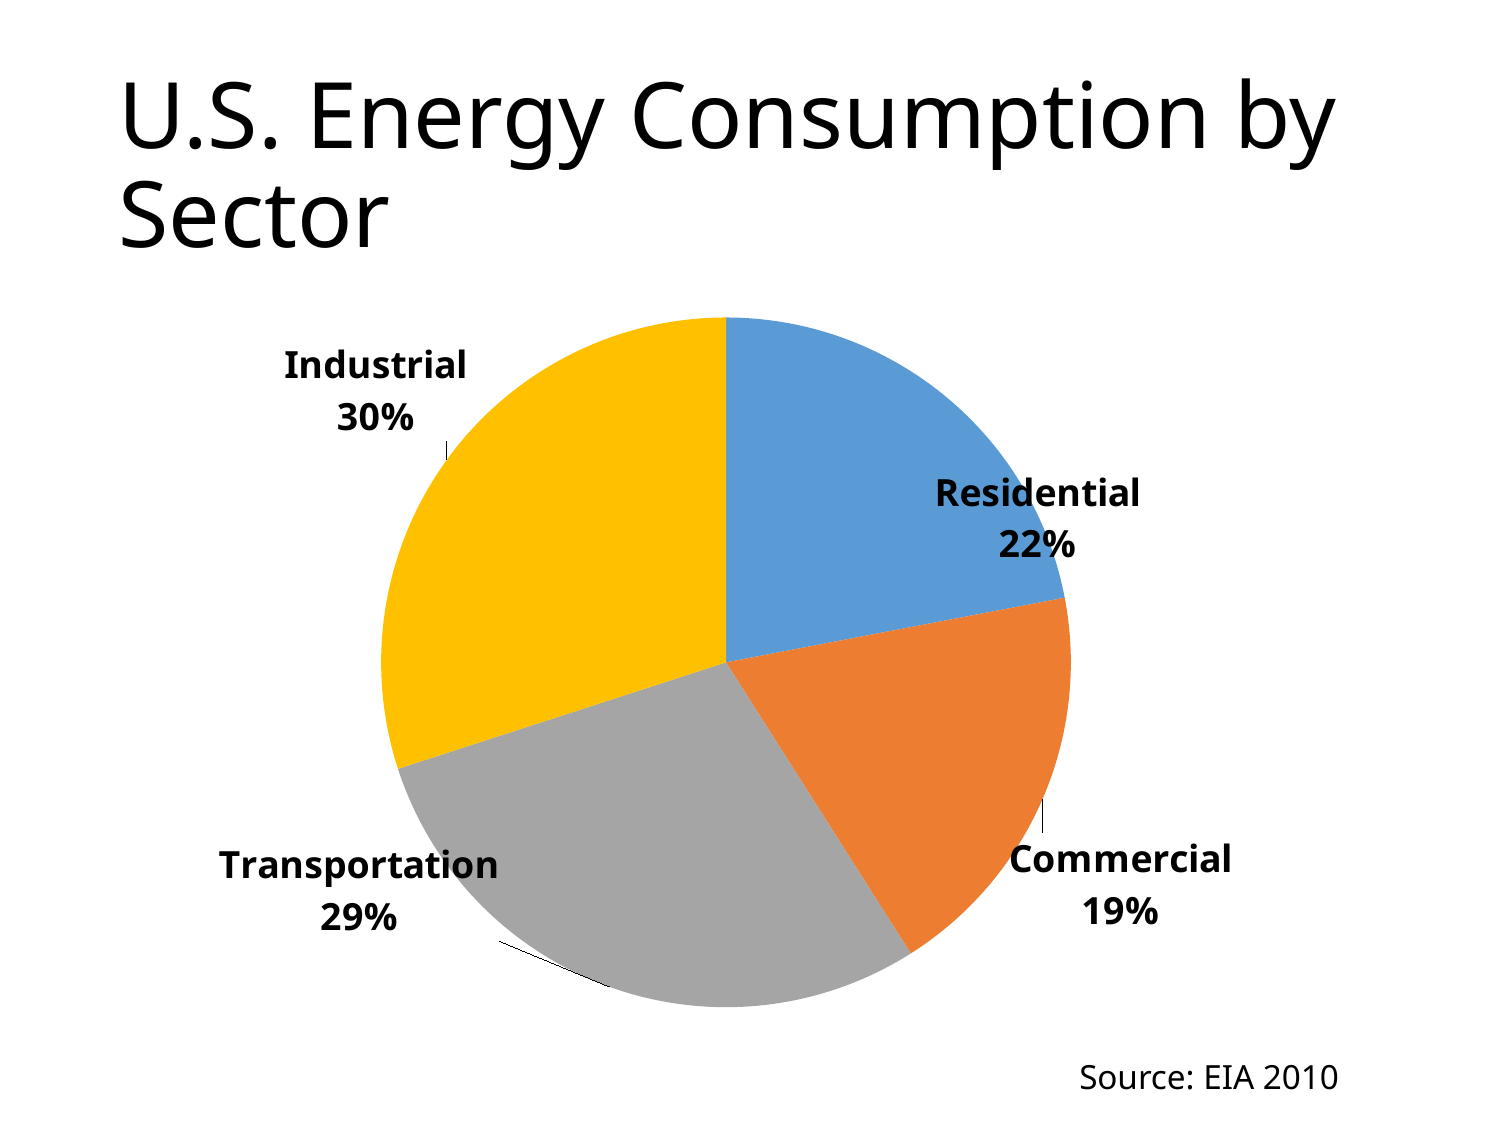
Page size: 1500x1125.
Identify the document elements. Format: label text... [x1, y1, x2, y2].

chart [66, 234, 1446, 1125]
title U.S. Energy Consumption by Sector [103, 59, 1485, 278]
